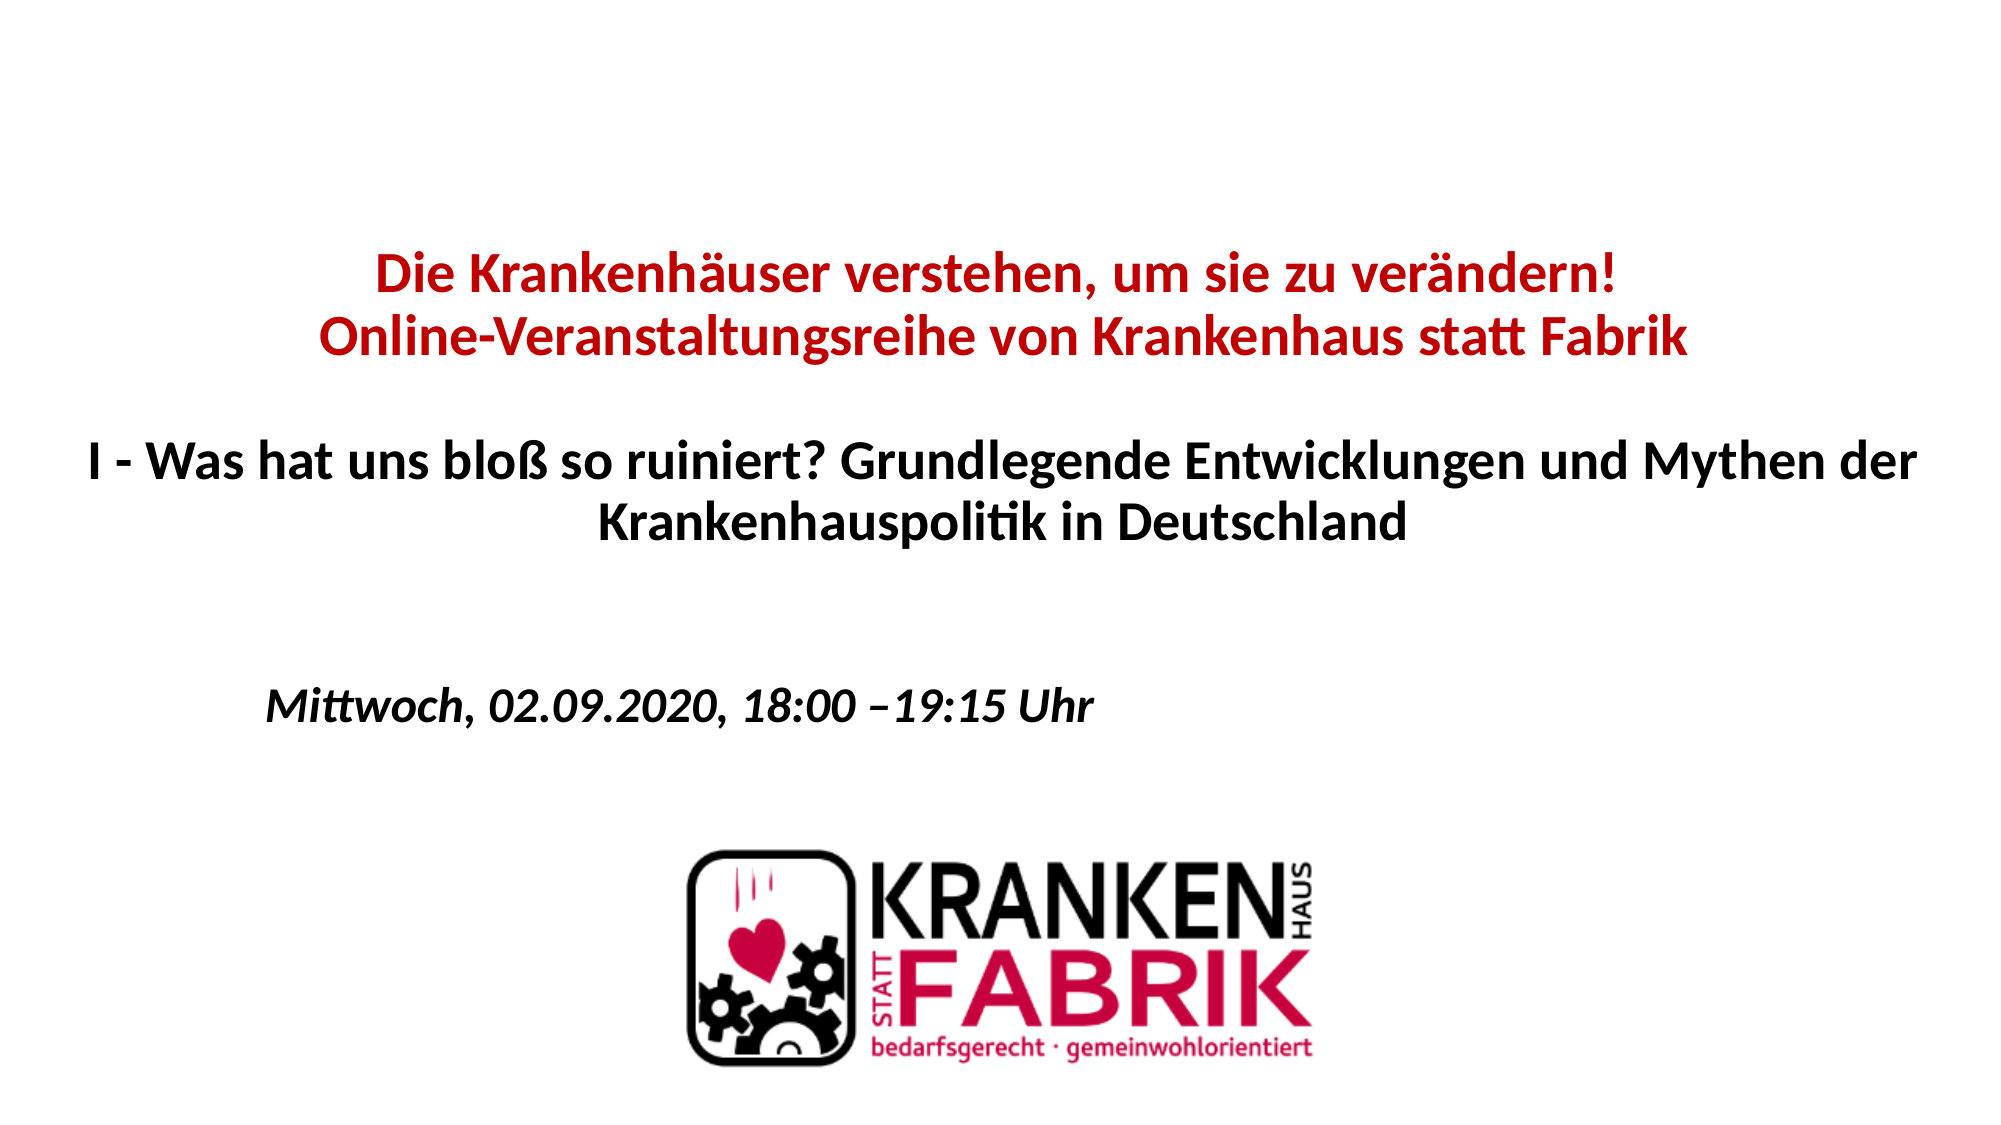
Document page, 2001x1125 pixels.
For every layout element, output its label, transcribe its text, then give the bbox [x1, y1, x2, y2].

title Die Krankenhäuser verstehen, um sie zu verändern! Online-Veranstaltungsreihe von Krankenhaus statt Fabrik I - Was hat uns bloß so ruiniert? Grundlegende Entwicklungen und Mythen der Krankenhauspolitik in Deutschland [41, 218, 1966, 560]
picture [634, 798, 1365, 1119]
subtitle Mittwoch, 02.09.2020, 18:00 –19:15 Uhr [249, 590, 1750, 774]
